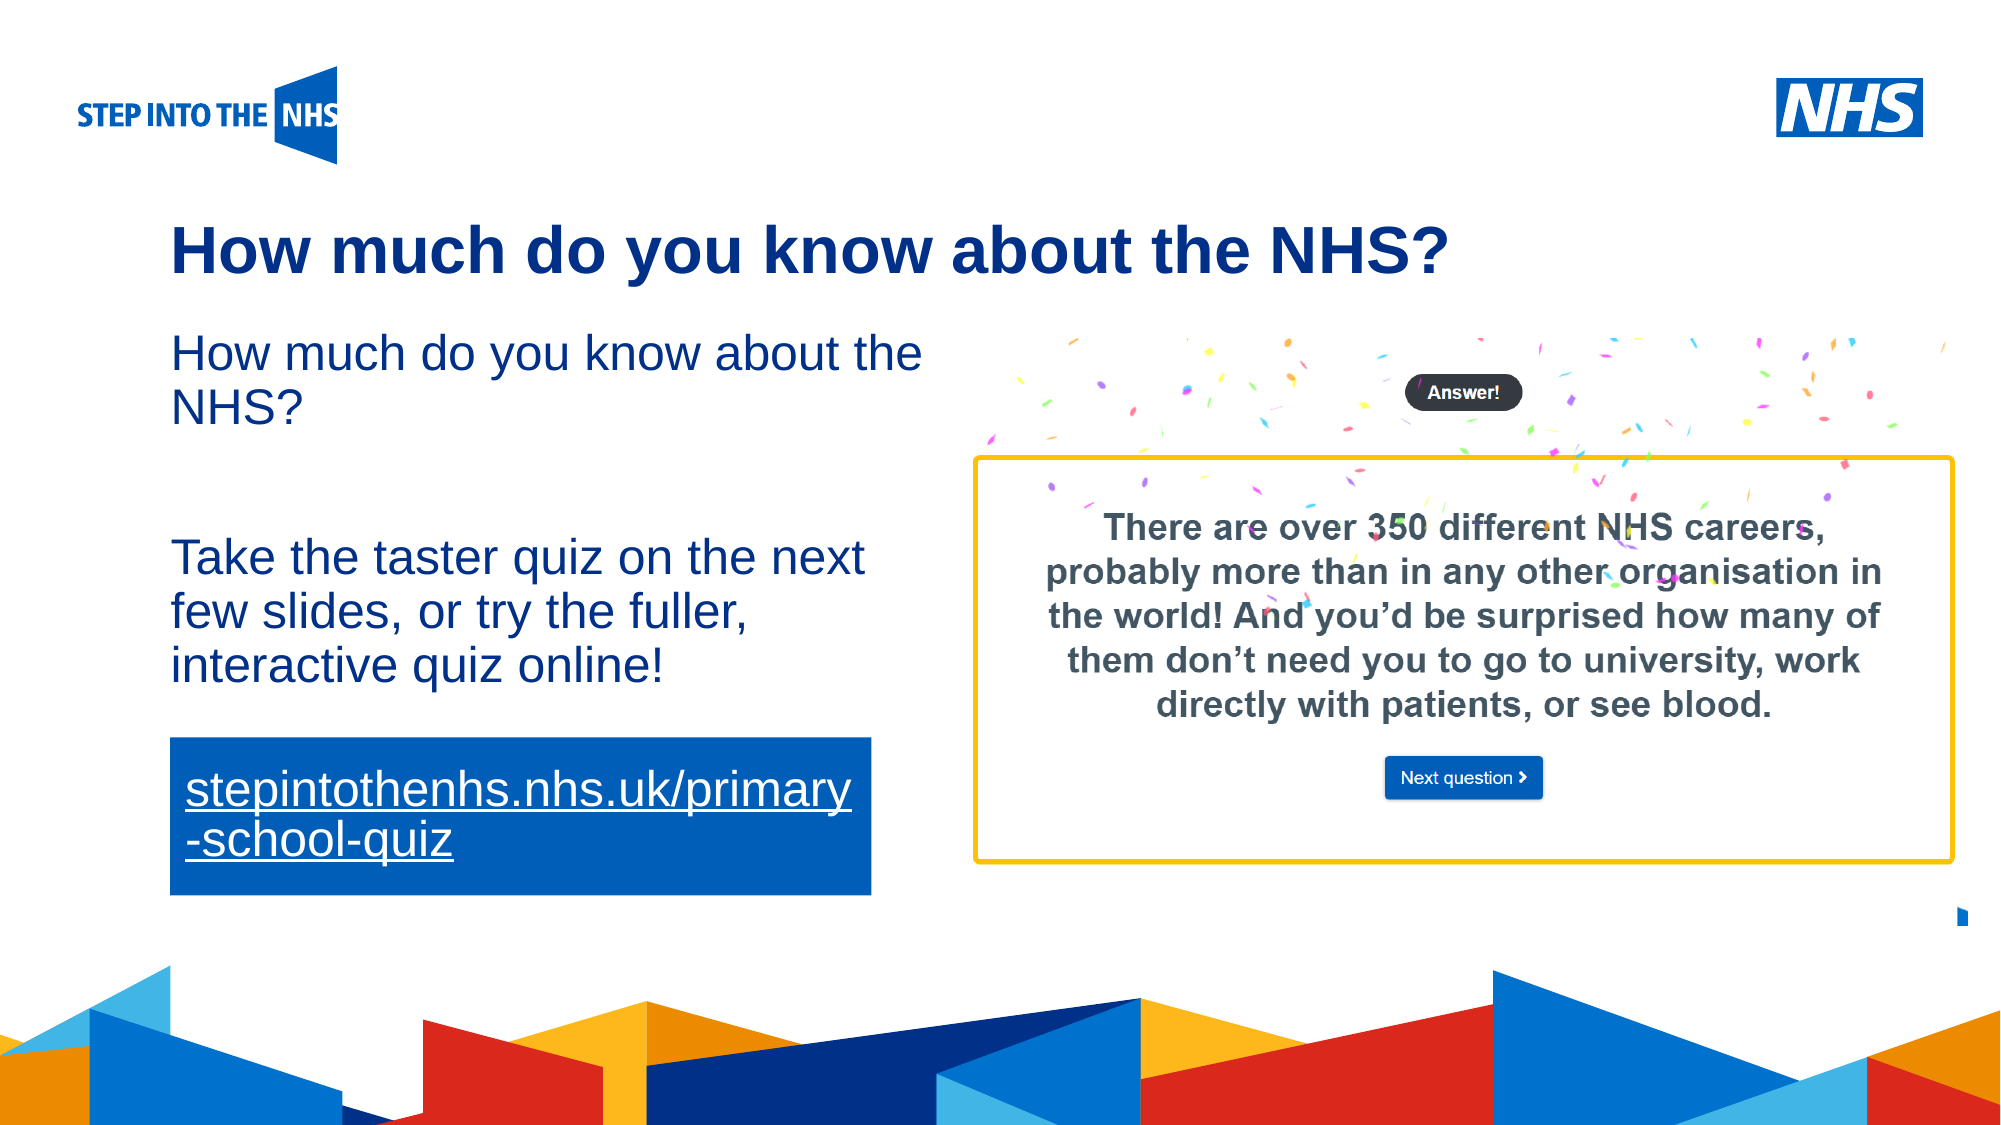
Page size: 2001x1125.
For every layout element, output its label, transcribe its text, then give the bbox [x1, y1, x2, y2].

text_box stepintothenhs.nhs.uk/primary-school-quiz [169, 736, 872, 896]
picture [968, 338, 1968, 926]
list How much do you know about the NHS? Take the taster quiz on the next few slides, or try the fuller, interactive quiz online! [170, 327, 956, 938]
title How much do you know about the NHS? [170, 216, 1812, 306]
